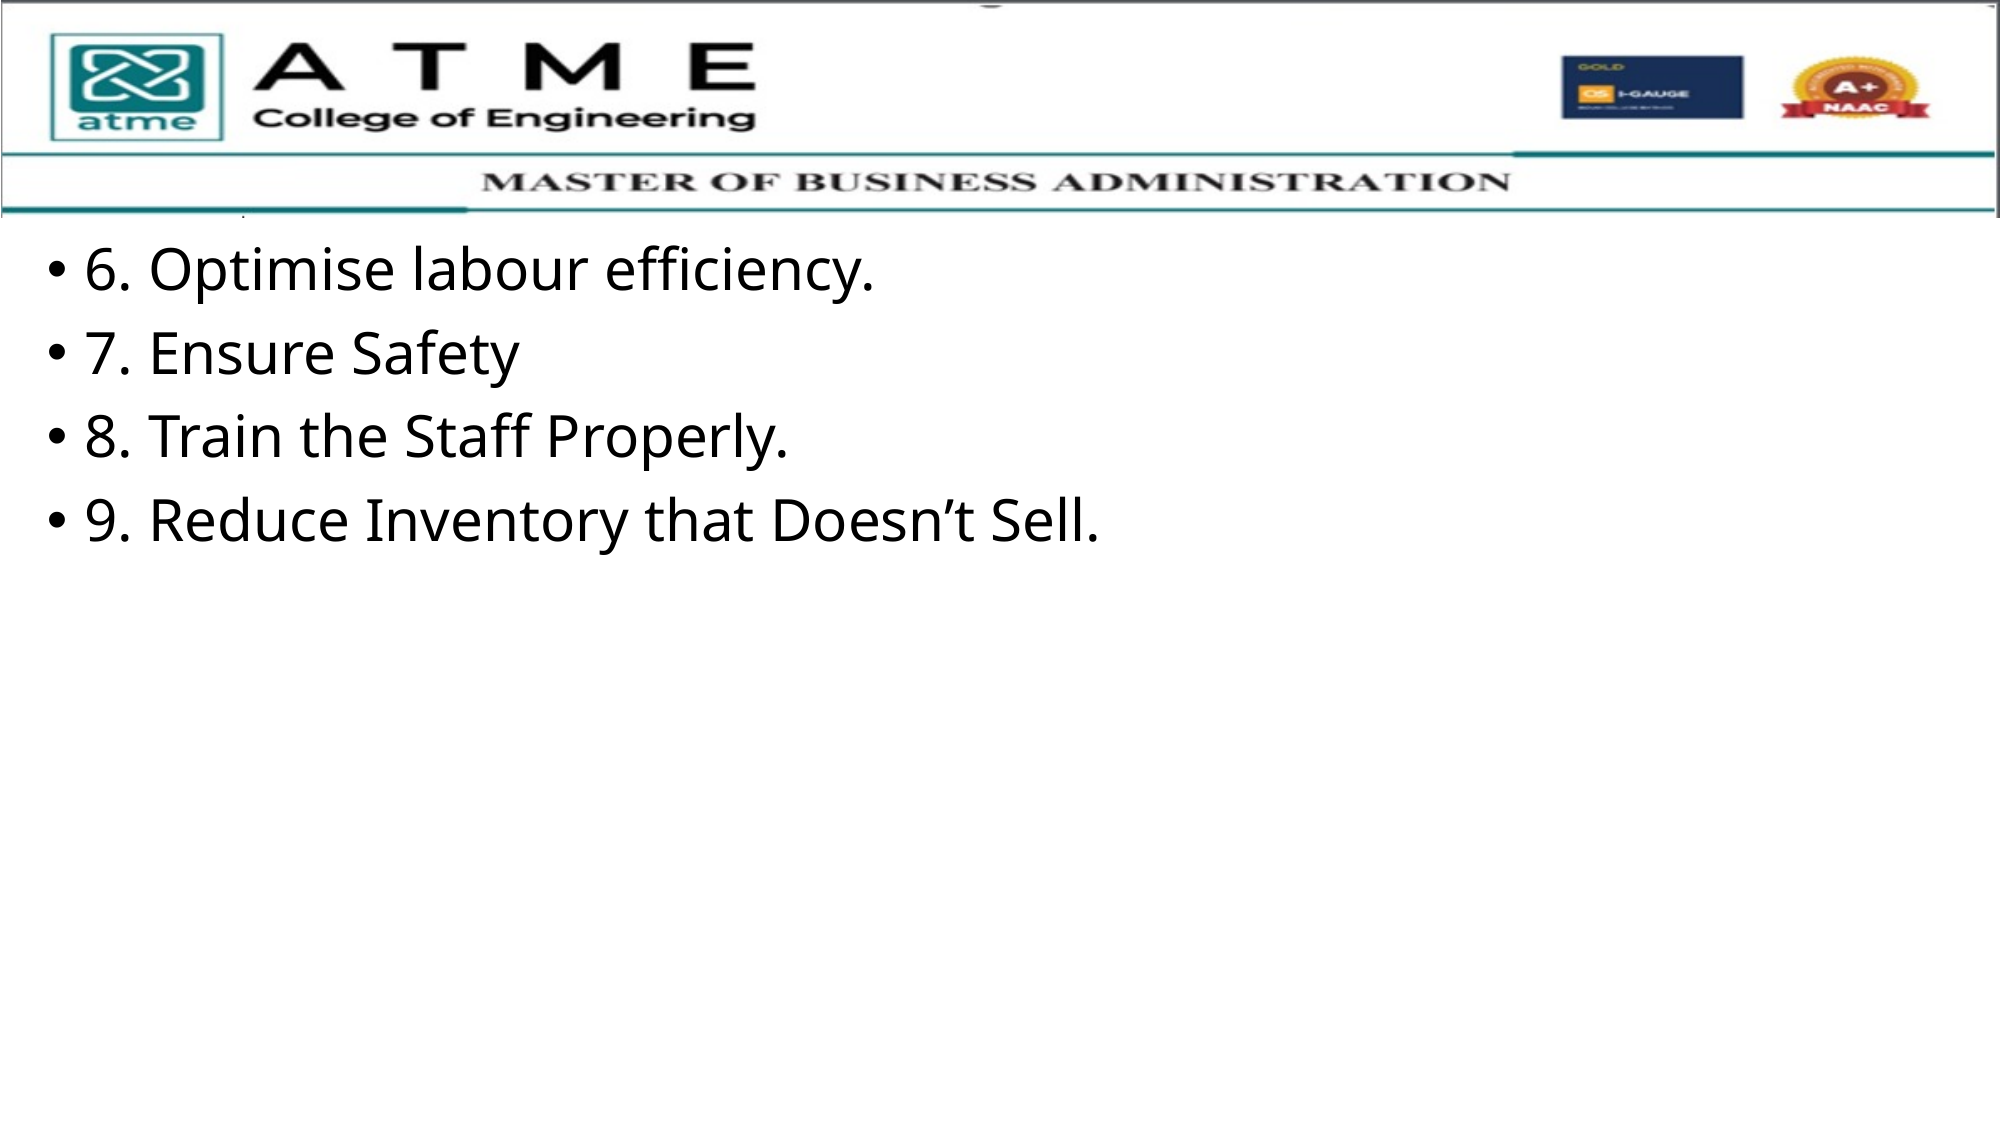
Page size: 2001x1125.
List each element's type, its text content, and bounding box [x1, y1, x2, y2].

list 6. Optimise labour efficiency. 7. Ensure Safety 8. Train the Staff Properly. 9. Reduce Inventory that Doesn’t Sell. [31, 232, 1977, 1107]
picture [1, 0, 2000, 218]
